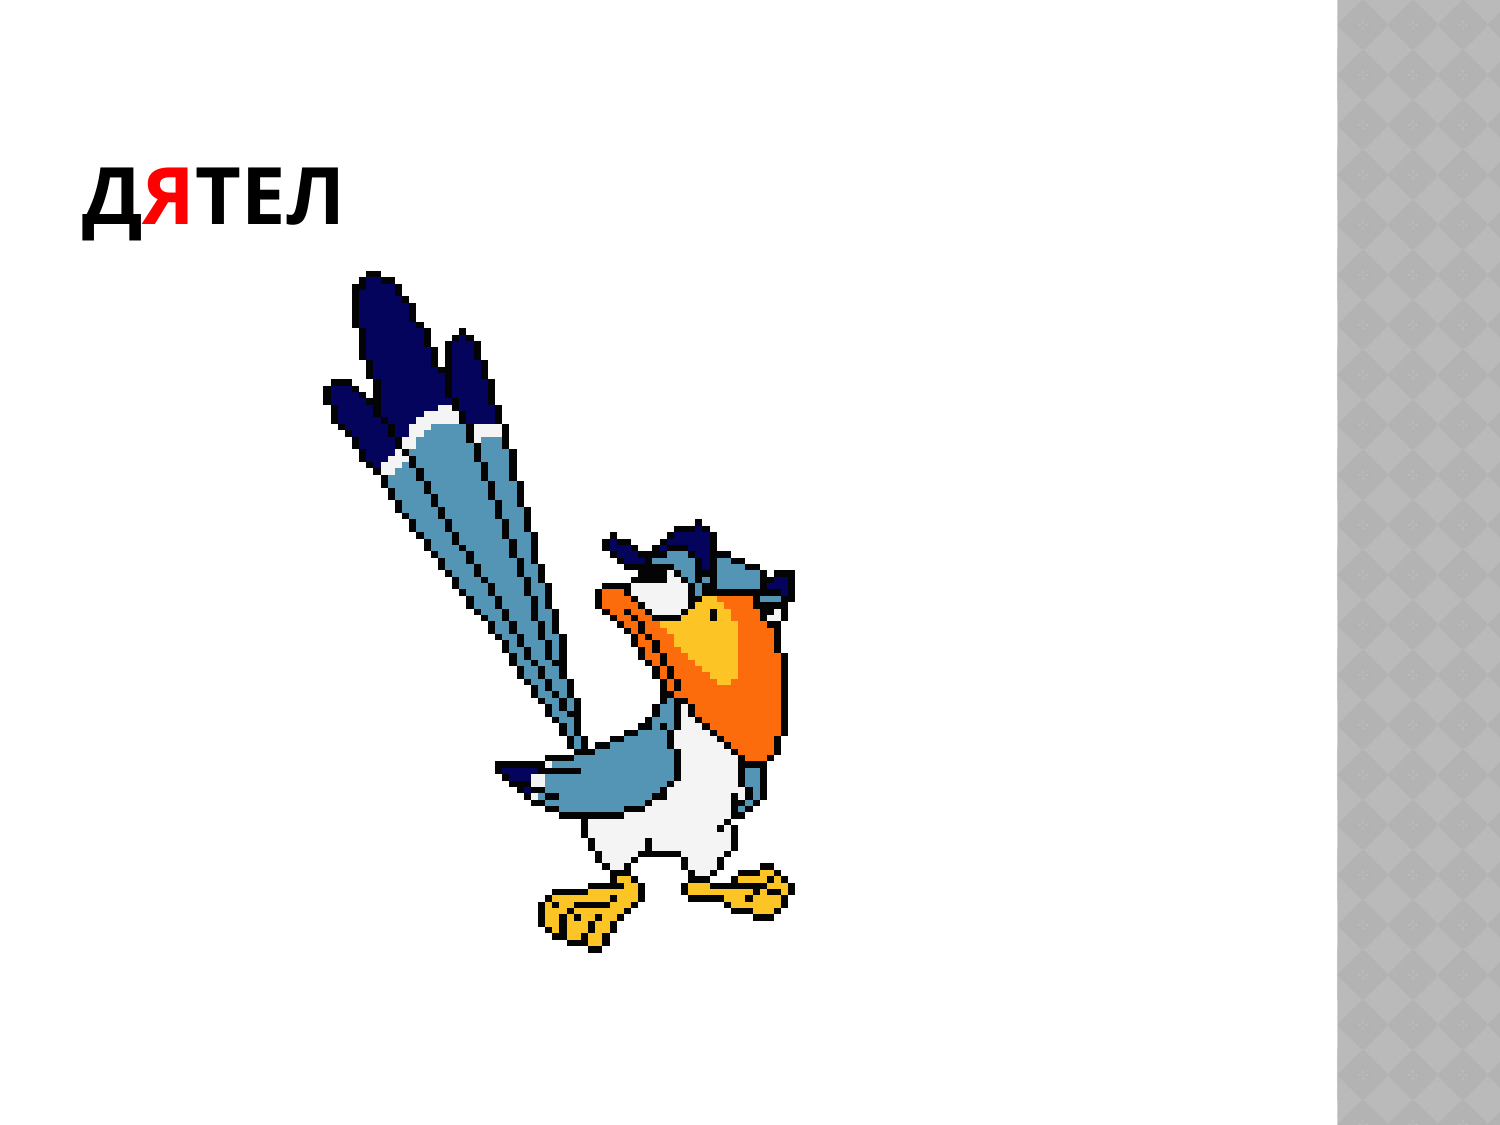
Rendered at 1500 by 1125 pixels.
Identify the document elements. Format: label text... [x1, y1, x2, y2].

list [280, 245, 1032, 1055]
title Дятел [75, 52, 1263, 240]
